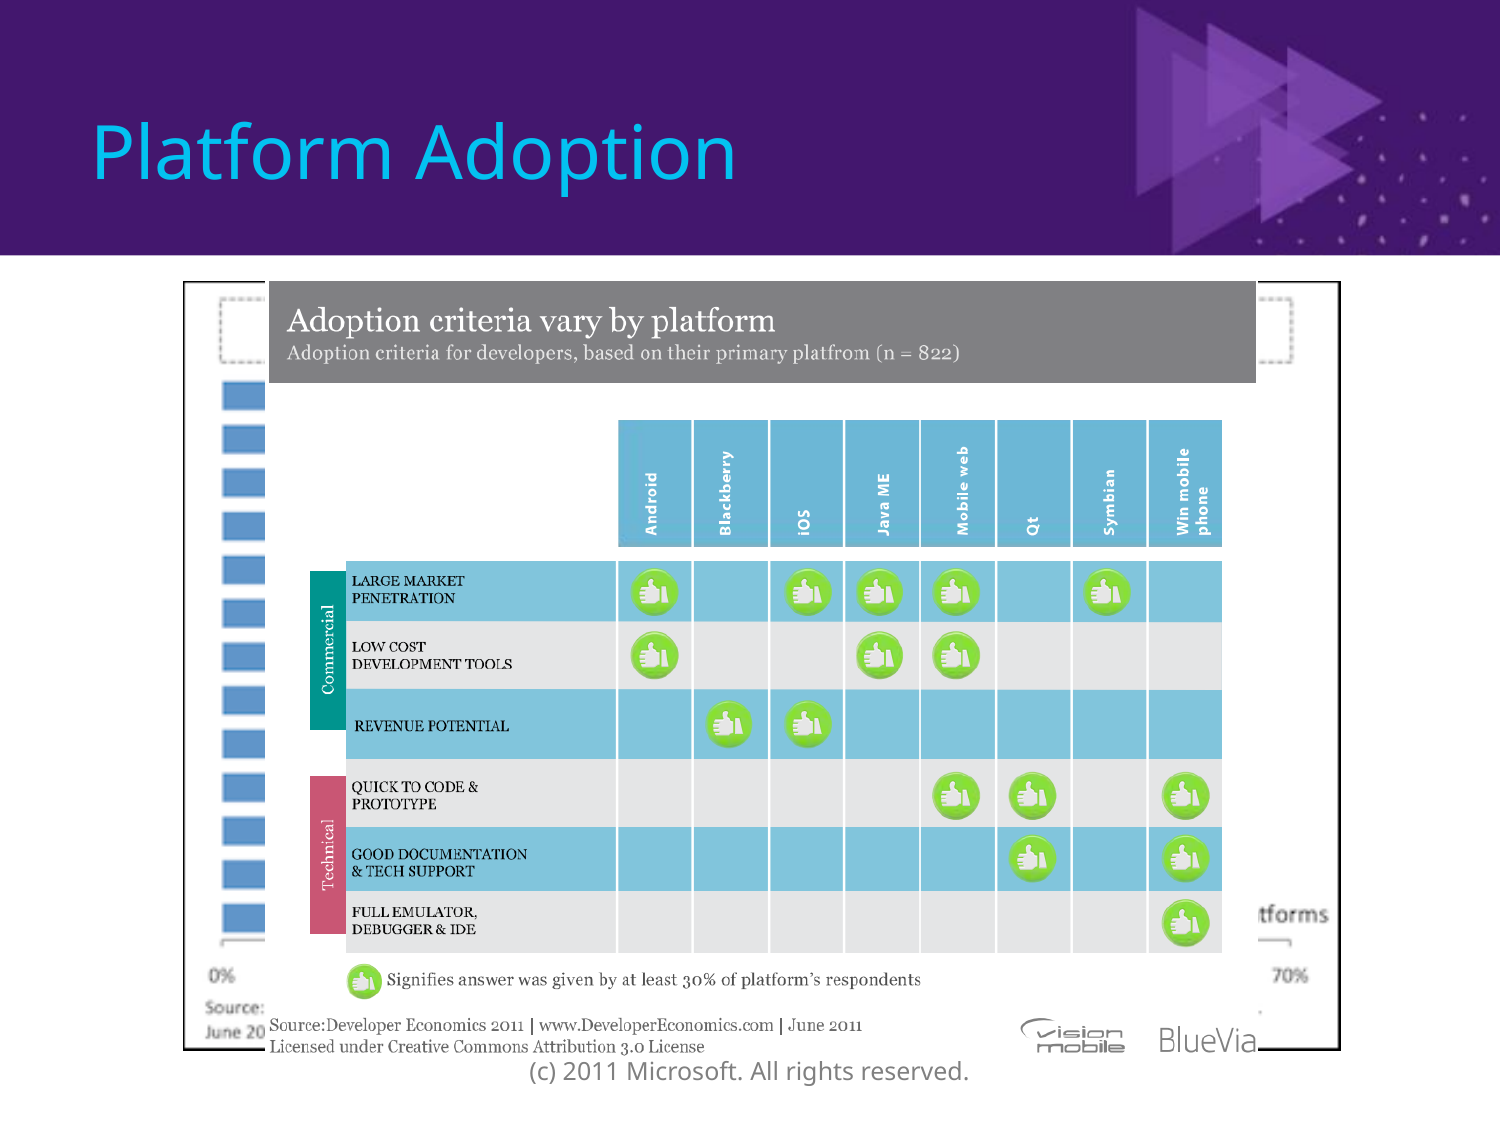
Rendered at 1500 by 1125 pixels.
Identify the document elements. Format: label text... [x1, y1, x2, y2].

picture [0, 0, 1500, 255]
picture [182, 278, 1341, 1059]
title Platform Adoption [75, 56, 1425, 244]
footer (c) 2011 Microsoft. All rights reserved. [512, 1067, 988, 1103]
